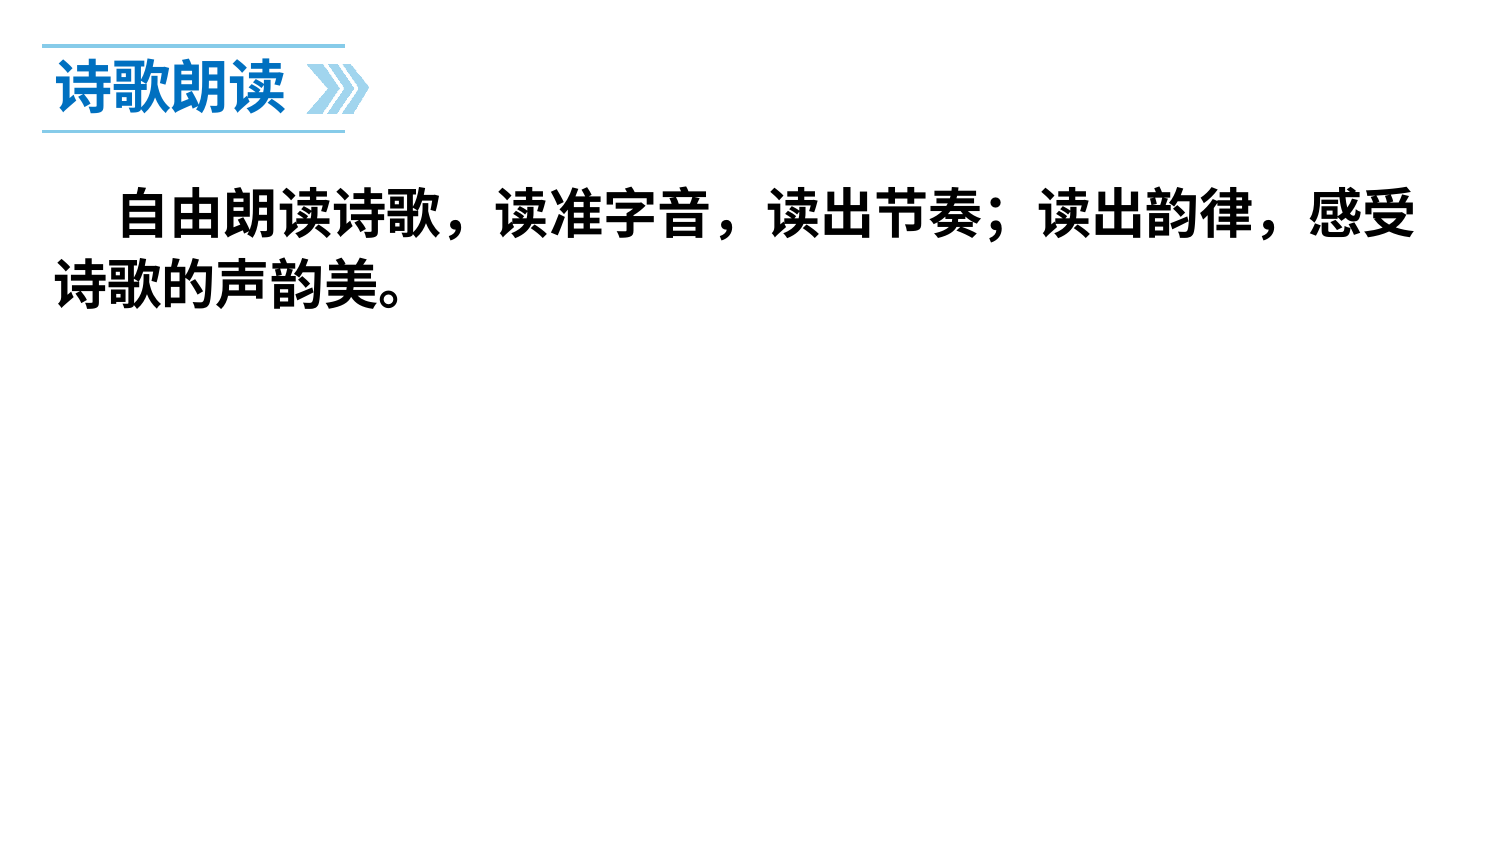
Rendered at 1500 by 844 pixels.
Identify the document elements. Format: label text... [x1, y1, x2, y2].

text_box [30, 43, 369, 133]
text_box 自由朗读诗歌，读准字音，读出节奏；读出韵律，感受诗歌的声韵美。 [42, 167, 1451, 322]
